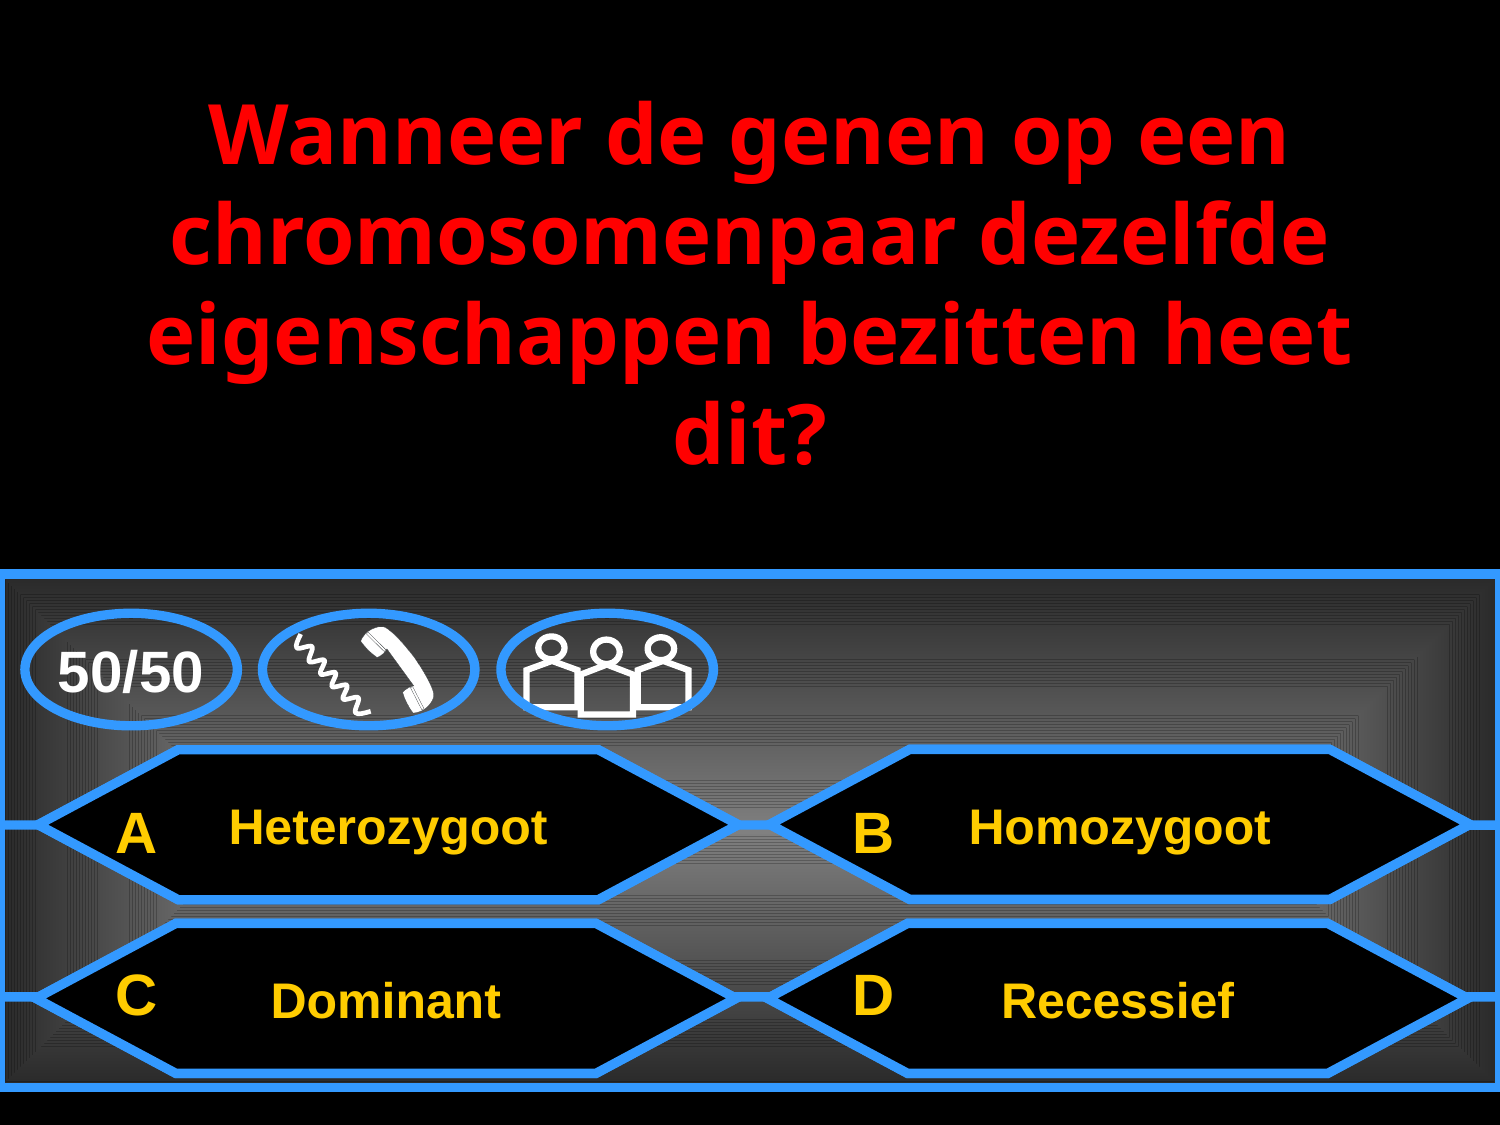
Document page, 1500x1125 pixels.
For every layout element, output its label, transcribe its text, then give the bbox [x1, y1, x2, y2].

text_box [324, 624, 435, 730]
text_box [526, 636, 689, 715]
title Wanneer de genen op een chromosomenpaar dezelfde eigenschappen bezitten heet dit? [112, 87, 1388, 475]
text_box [0, 574, 1500, 1088]
